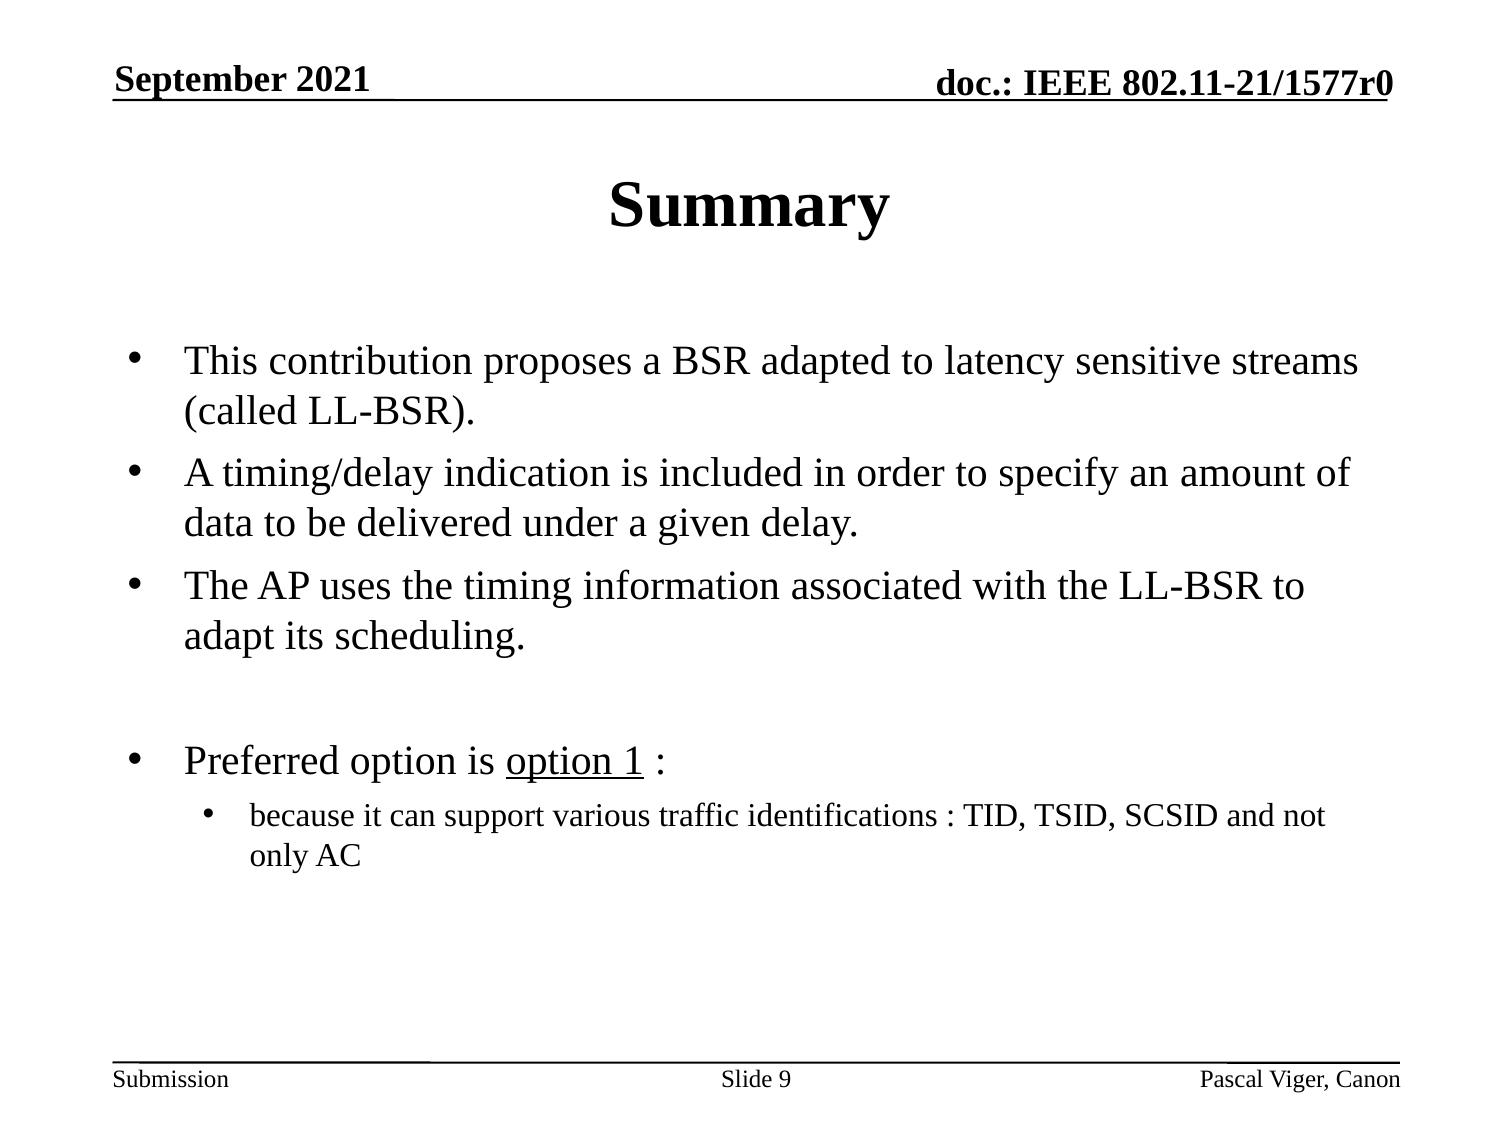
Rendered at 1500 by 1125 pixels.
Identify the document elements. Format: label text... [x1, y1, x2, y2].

title Summary [112, 112, 1388, 288]
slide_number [114, 54, 423, 100]
slide_number Slide 9 [712, 1061, 800, 1123]
list This contribution proposes a BSR adapted to latency sensitive streams (called LL-BSR). A timing/delay indication is included in order to specify an amount of data to be delivered under a given delay. The AP uses the timing information associated with the LL-BSR to adapt its scheduling. Preferred option is option 1 : because it can support various traffic identifications : TID, TSID, SCSID and not only AC [112, 324, 1388, 1000]
footer Pascal Viger, Canon [878, 1061, 1402, 1093]
